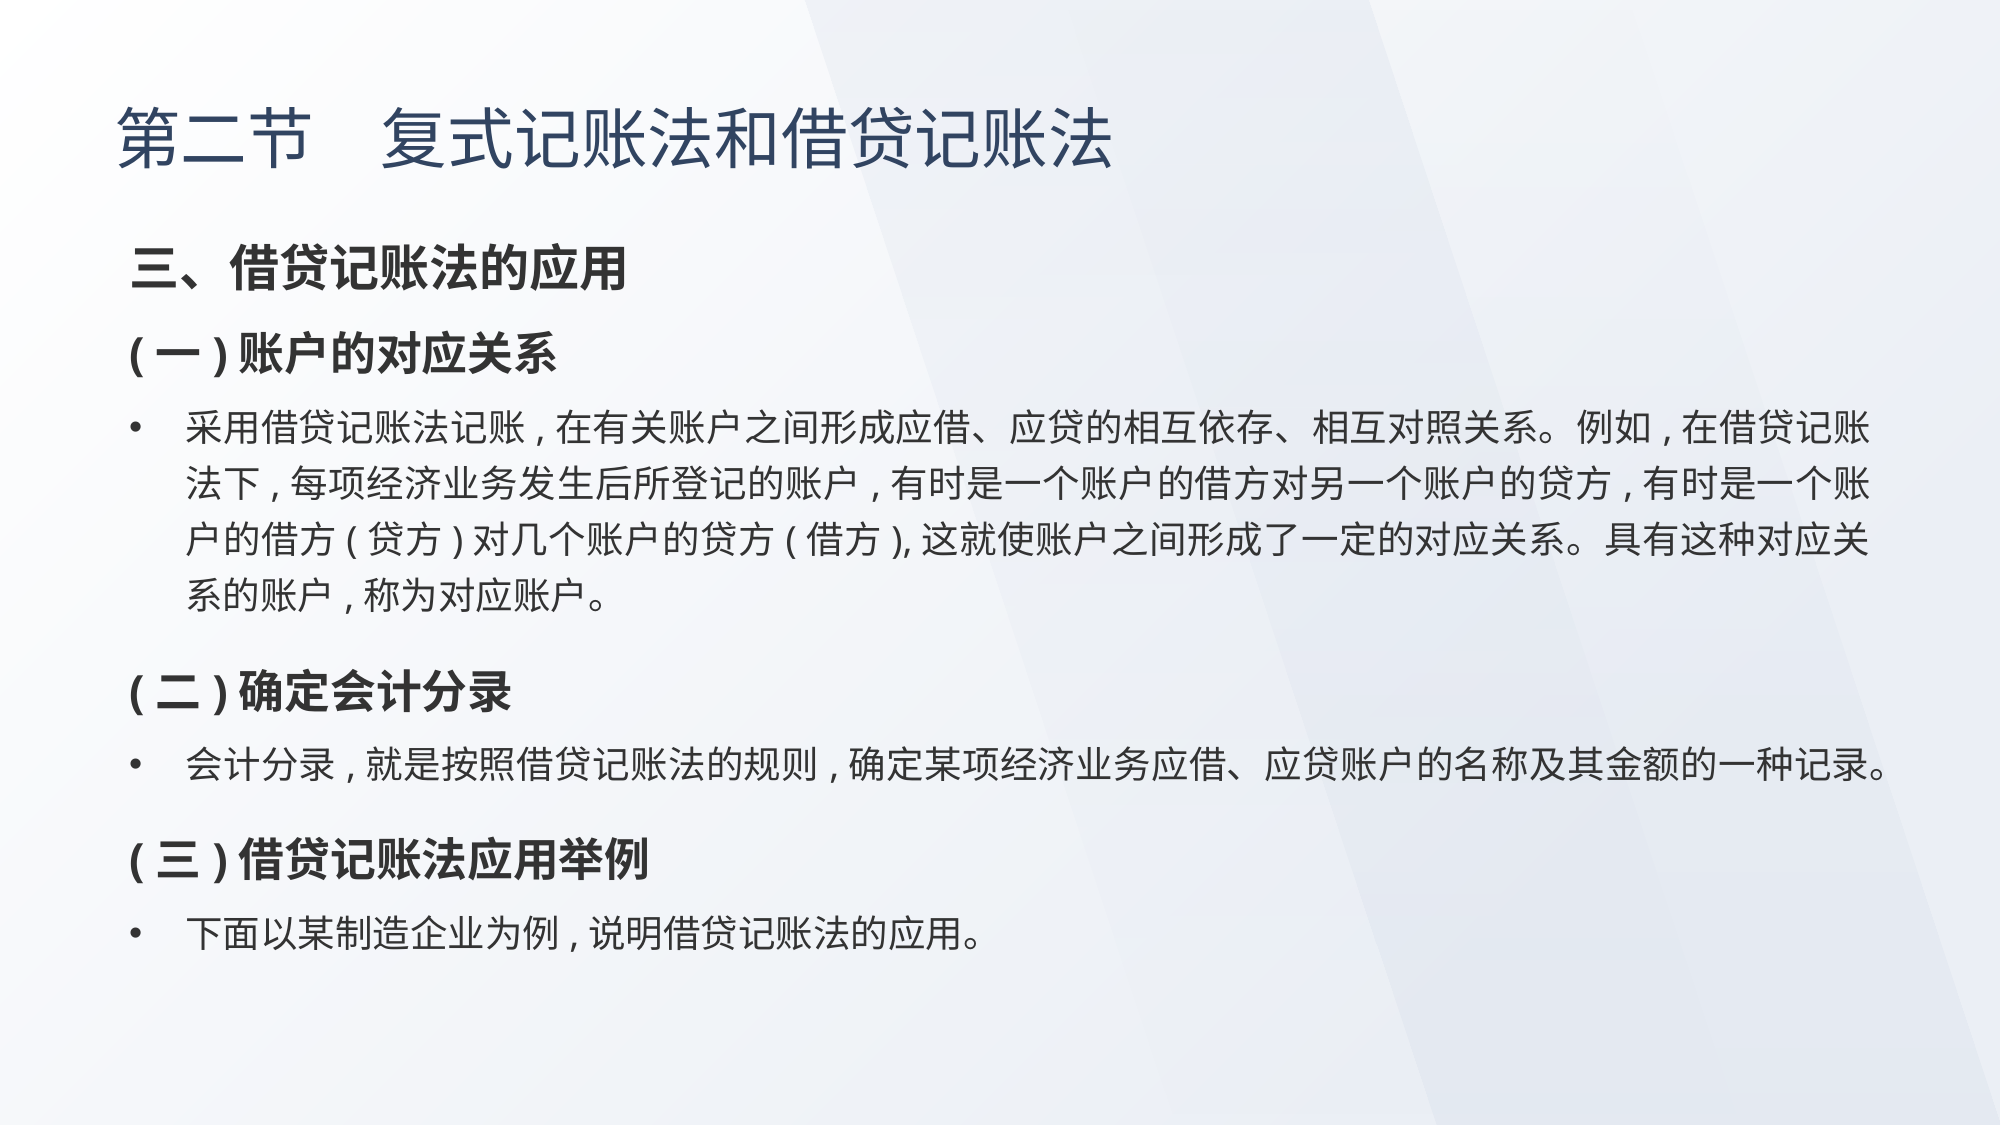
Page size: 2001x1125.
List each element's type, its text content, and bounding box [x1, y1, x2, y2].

text_box 三、借贷记账法的应用 (一)账户的对应关系 采用借贷记账法记账,在有关账户之间形成应借、应贷的相互依存、相互对照关系。例如,在借贷记账法下,每项经济业务发生后所登记的账户,有时是一个账户的借方对另一个账户的贷方,有时是一个账户的借方(贷方)对几个账户的贷方(借方),这就使账户之间形成了一定的对应关系。具有这种对应关系的账户,称为对应账户。 (二)确定会计分录 会计分录,就是按照借贷记账法的规则,确定某项经济业务应借、应贷账户的名称及其金额的一种记录。 (三)借贷记账法应用举例 下面以某制造企业为例,说明借贷记账法的应用。 [114, 213, 1886, 1013]
title 第二节 复式记账法和借贷记账法 [114, 59, 1886, 178]
